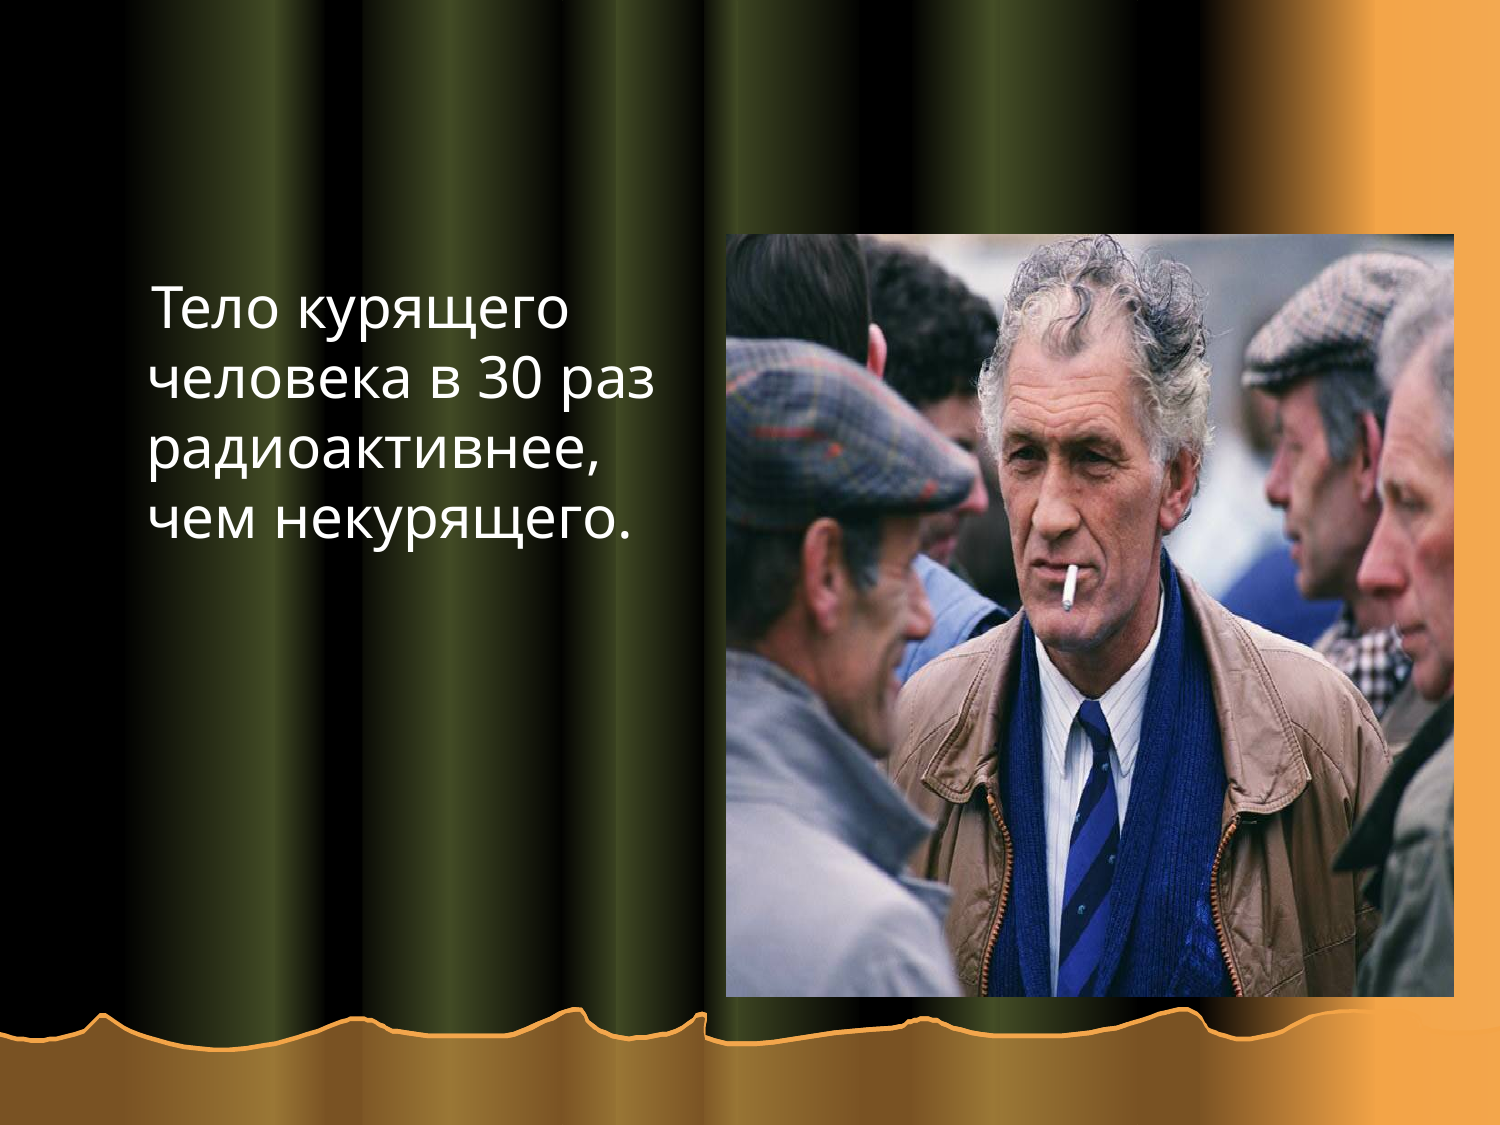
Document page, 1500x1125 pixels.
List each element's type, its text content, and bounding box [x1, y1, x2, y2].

list Тело курящего человека в 30 раз радиоактивнее, чем некурящего. [74, 262, 738, 1006]
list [726, 234, 1454, 997]
